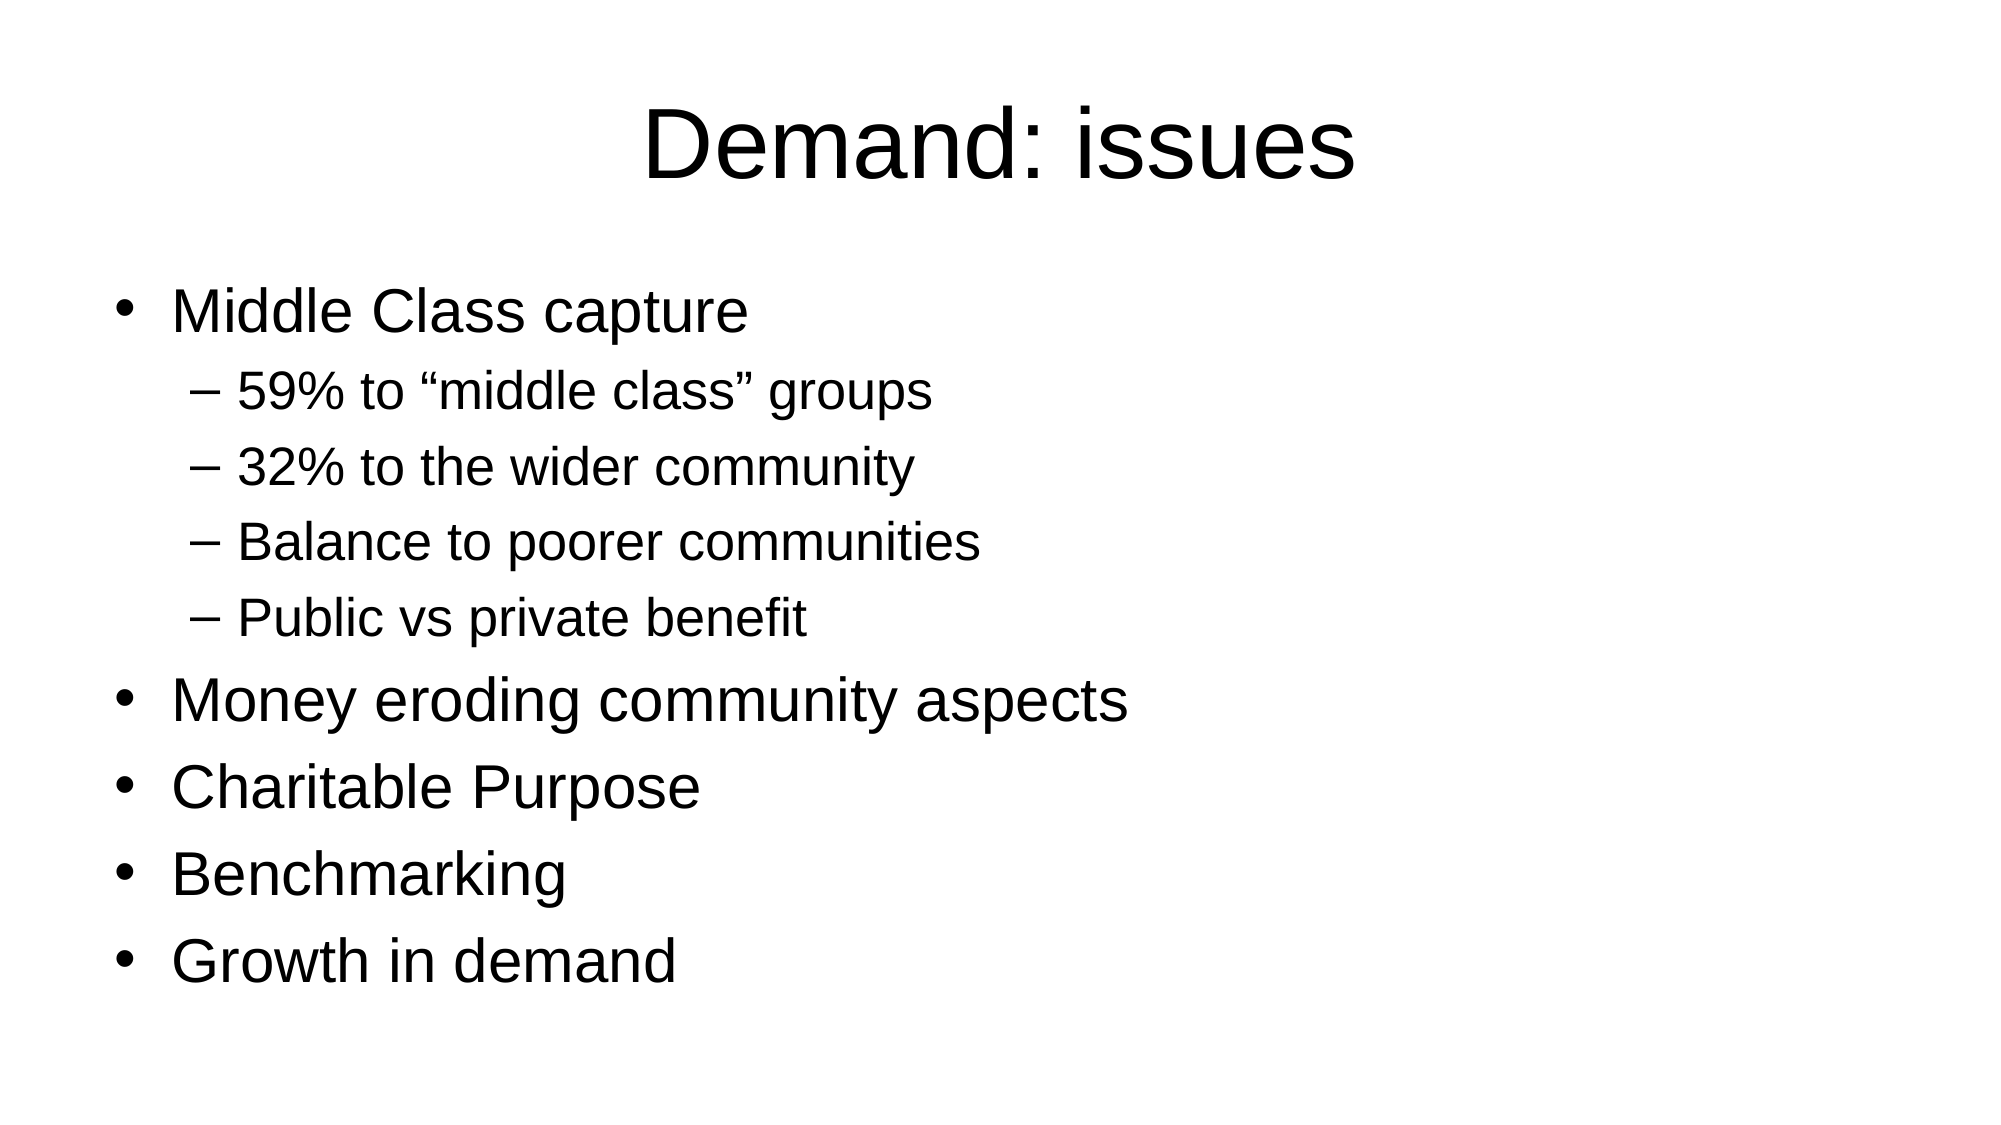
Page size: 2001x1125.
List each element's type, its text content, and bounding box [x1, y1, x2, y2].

list Middle Class capture 59% to “middle class” groups 32% to the wider community Balance to poorer communities Public vs private benefit Money eroding community aspects Charitable Purpose Benchmarking Growth in demand [99, 262, 1900, 1005]
title Demand: issues [99, 45, 1900, 233]
